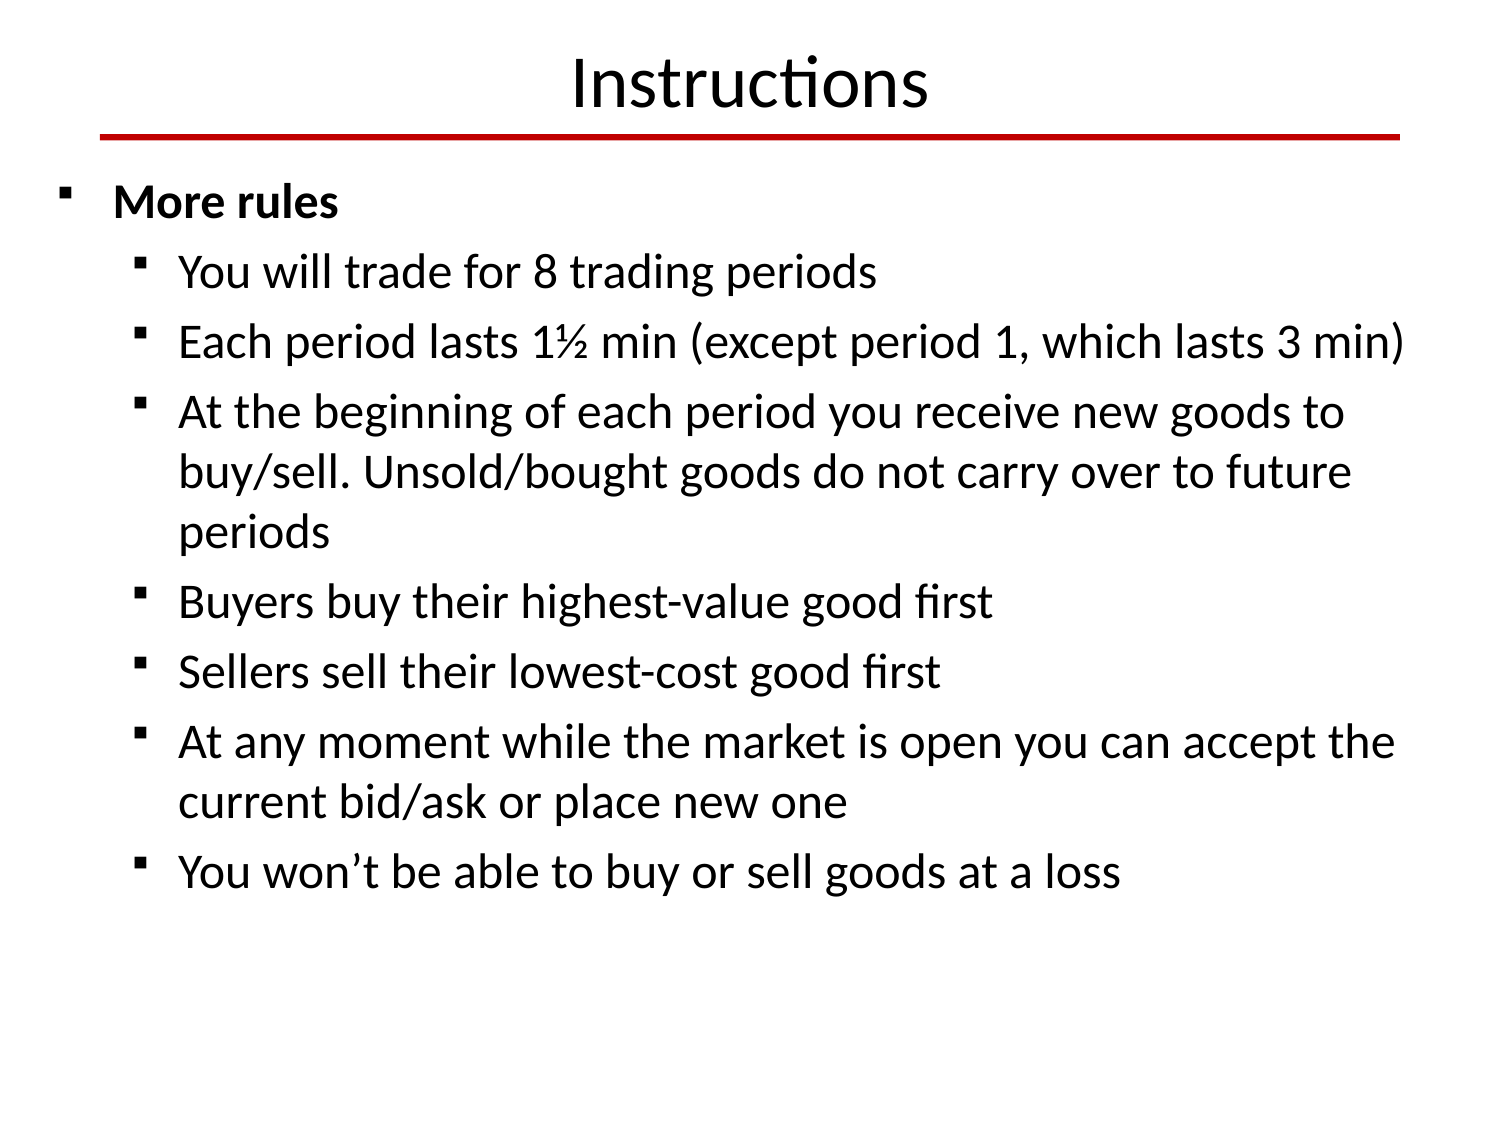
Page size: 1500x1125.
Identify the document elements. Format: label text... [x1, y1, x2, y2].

title Instructions [75, 19, 1425, 136]
list More rules You will trade for 8 trading periods Each period lasts 1½ min (except period 1, which lasts 3 min) At the beginning of each period you receive new goods to buy/sell. Unsold/bought goods do not carry over to future periods Buyers buy their highest-value good first Sellers sell their lowest-cost good first At any moment while the market is open you can accept the current bid/ask or place new one You won’t be able to buy or sell goods at a loss [41, 160, 1459, 1071]
